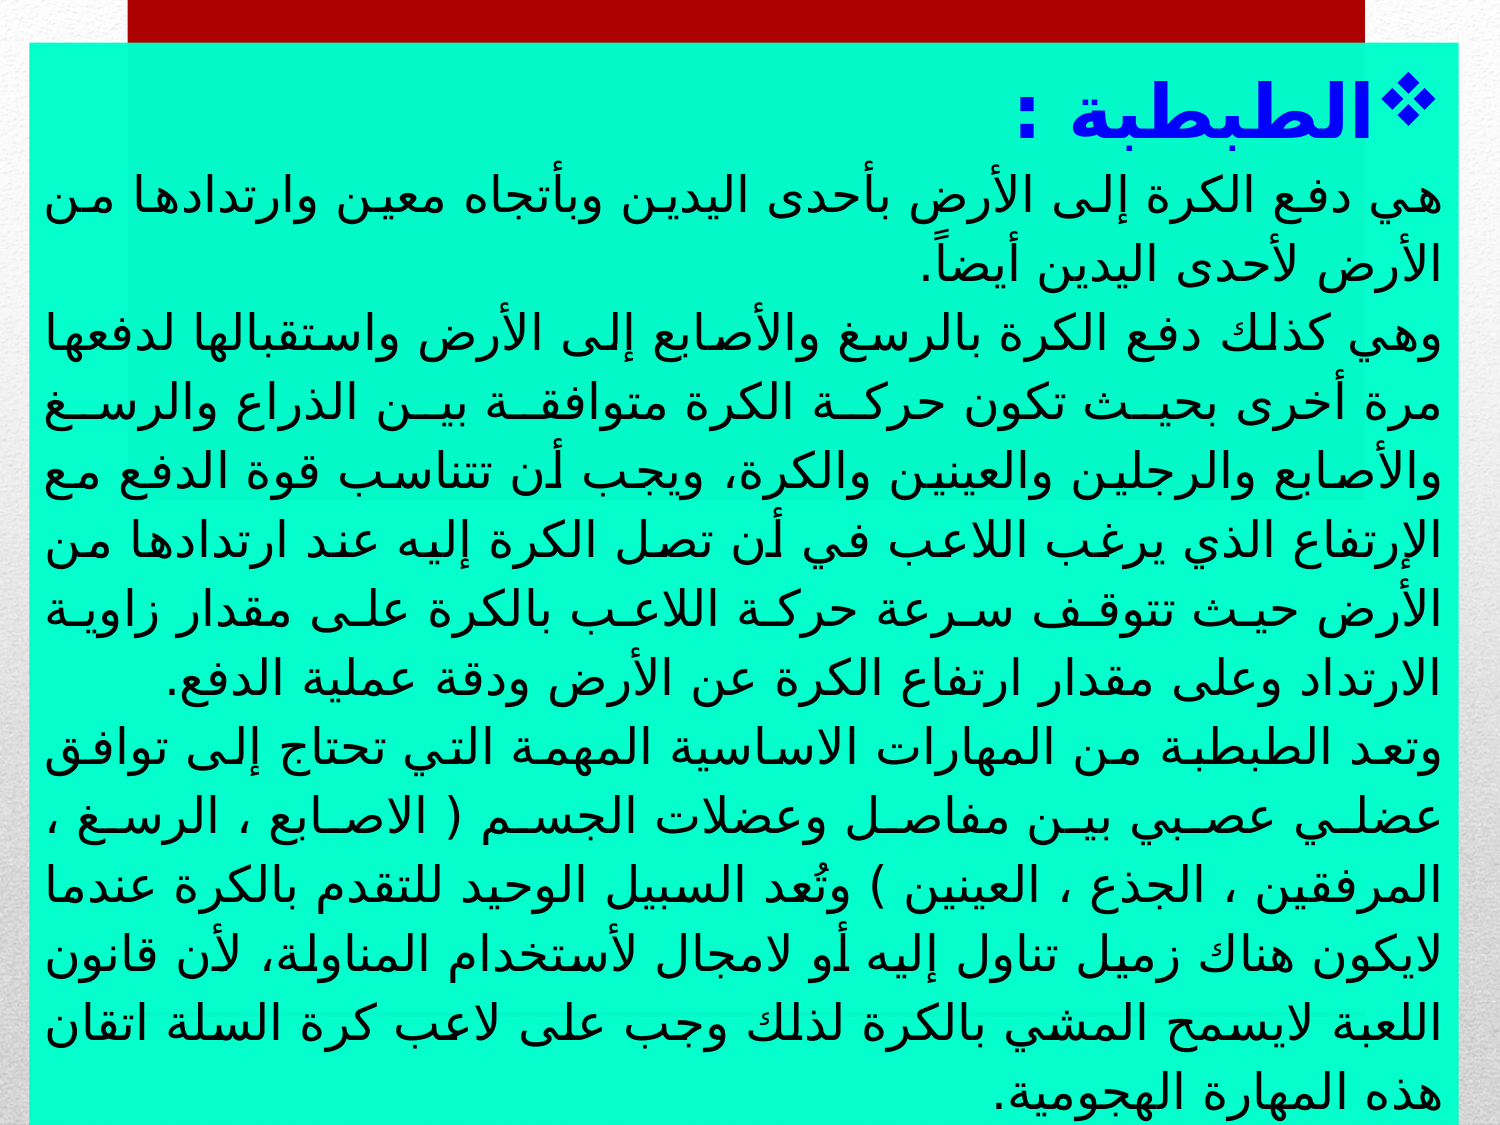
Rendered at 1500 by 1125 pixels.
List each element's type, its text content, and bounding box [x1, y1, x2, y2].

text_box الطبطبة : هي دفع الكرة إلى الأرض بأحدى اليدين وبأتجاه معين وارتدادها من الأرض لأحدى اليدين أيضاً. وهي كذلك دفع الكرة بالرسغ والأصابع إلى الأرض واستقبالها لدفعها مرة أخرى بحيث تكون حركة الكرة متوافقة بين الذراع والرسغ والأصابع والرجلين والعينين والكرة، ويجب أن تتناسب قوة الدفع مع الإرتفاع الذي يرغب اللاعب في أن تصل الكرة إليه عند ارتدادها من الأرض حيث تتوقف سرعة حركة اللاعب بالكرة على مقدار زاوية الارتداد وعلى مقدار ارتفاع الكرة عن الأرض ودقة عملية الدفع. وتعد الطبطبة من المهارات الاساسية المهمة التي تحتاج إلى توافق عضلي عصبي بين مفاصل وعضلات الجسم ( الاصابع ، الرسغ ، المرفقين ، الجذع ، العينين ) وتُعد السبيل الوحيد للتقدم بالكرة عندما لايكون هناك زميل تناول إليه أو لامجال لأستخدام المناولة، لأن قانون اللعبة لايسمح المشي بالكرة لذلك وجب على لاعب كرة السلة اتقان هذه المهارة الهجومية. [29, 42, 1459, 1125]
